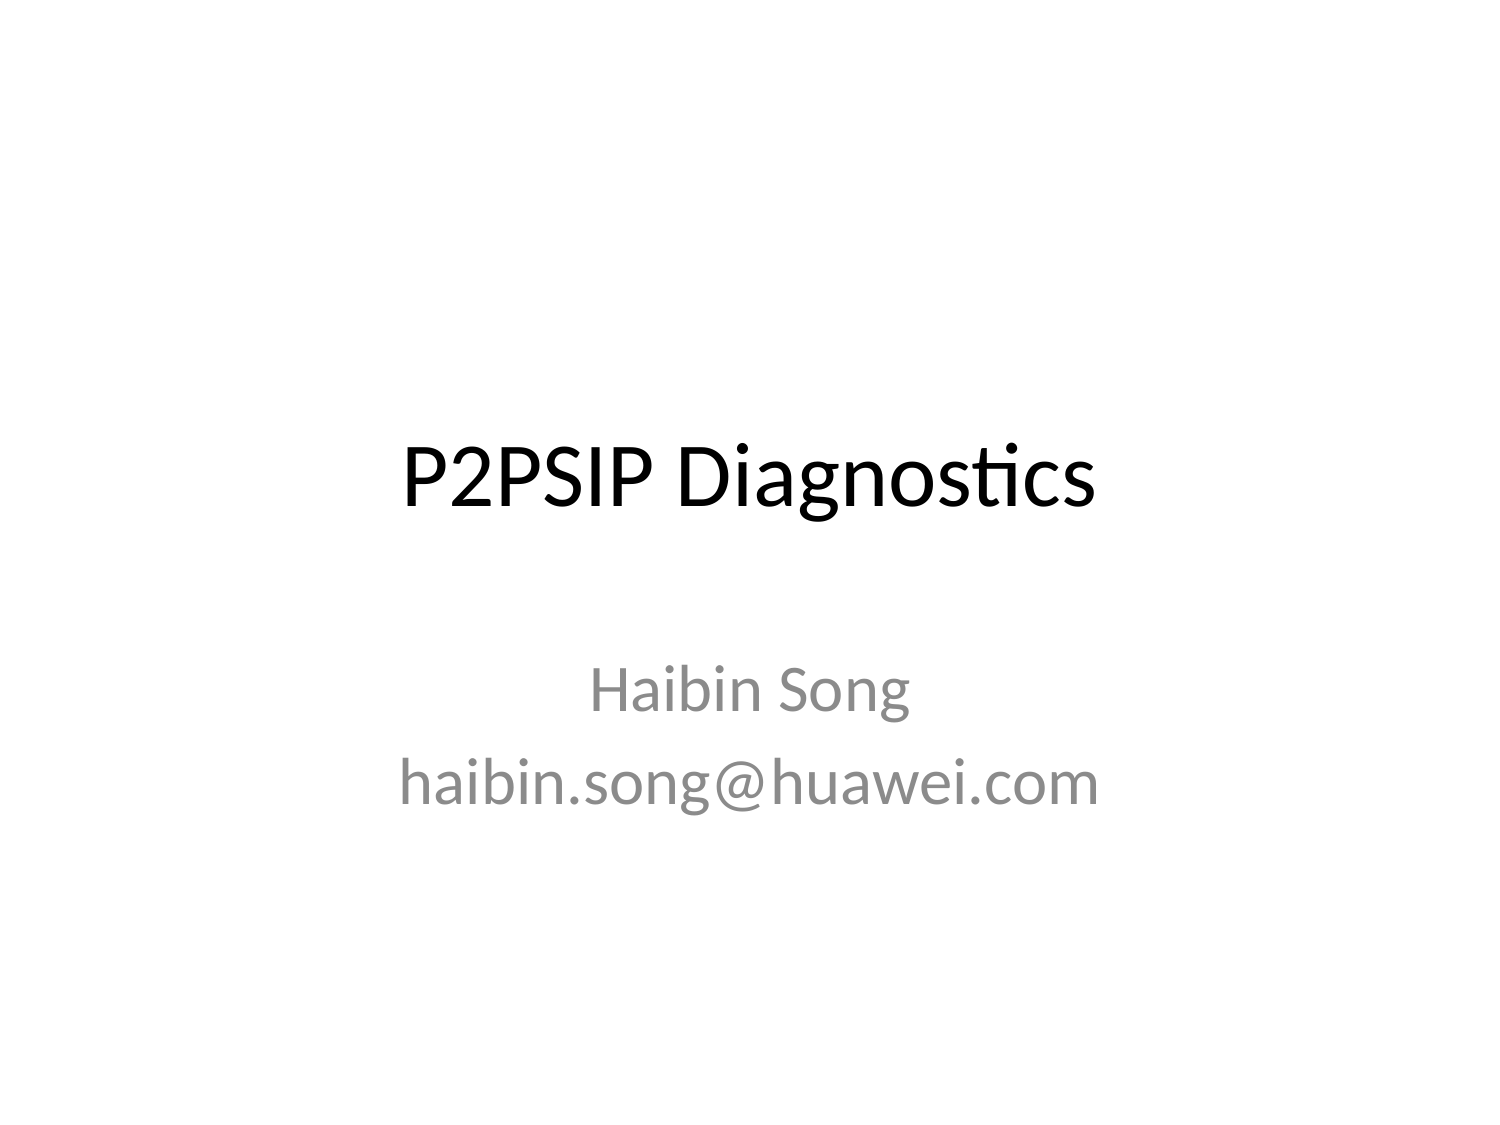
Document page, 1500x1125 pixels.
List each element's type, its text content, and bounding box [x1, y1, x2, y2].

subtitle Haibin Song haibin.song@huawei.com [225, 637, 1275, 925]
title P2PSIP Diagnostics [112, 349, 1388, 591]
